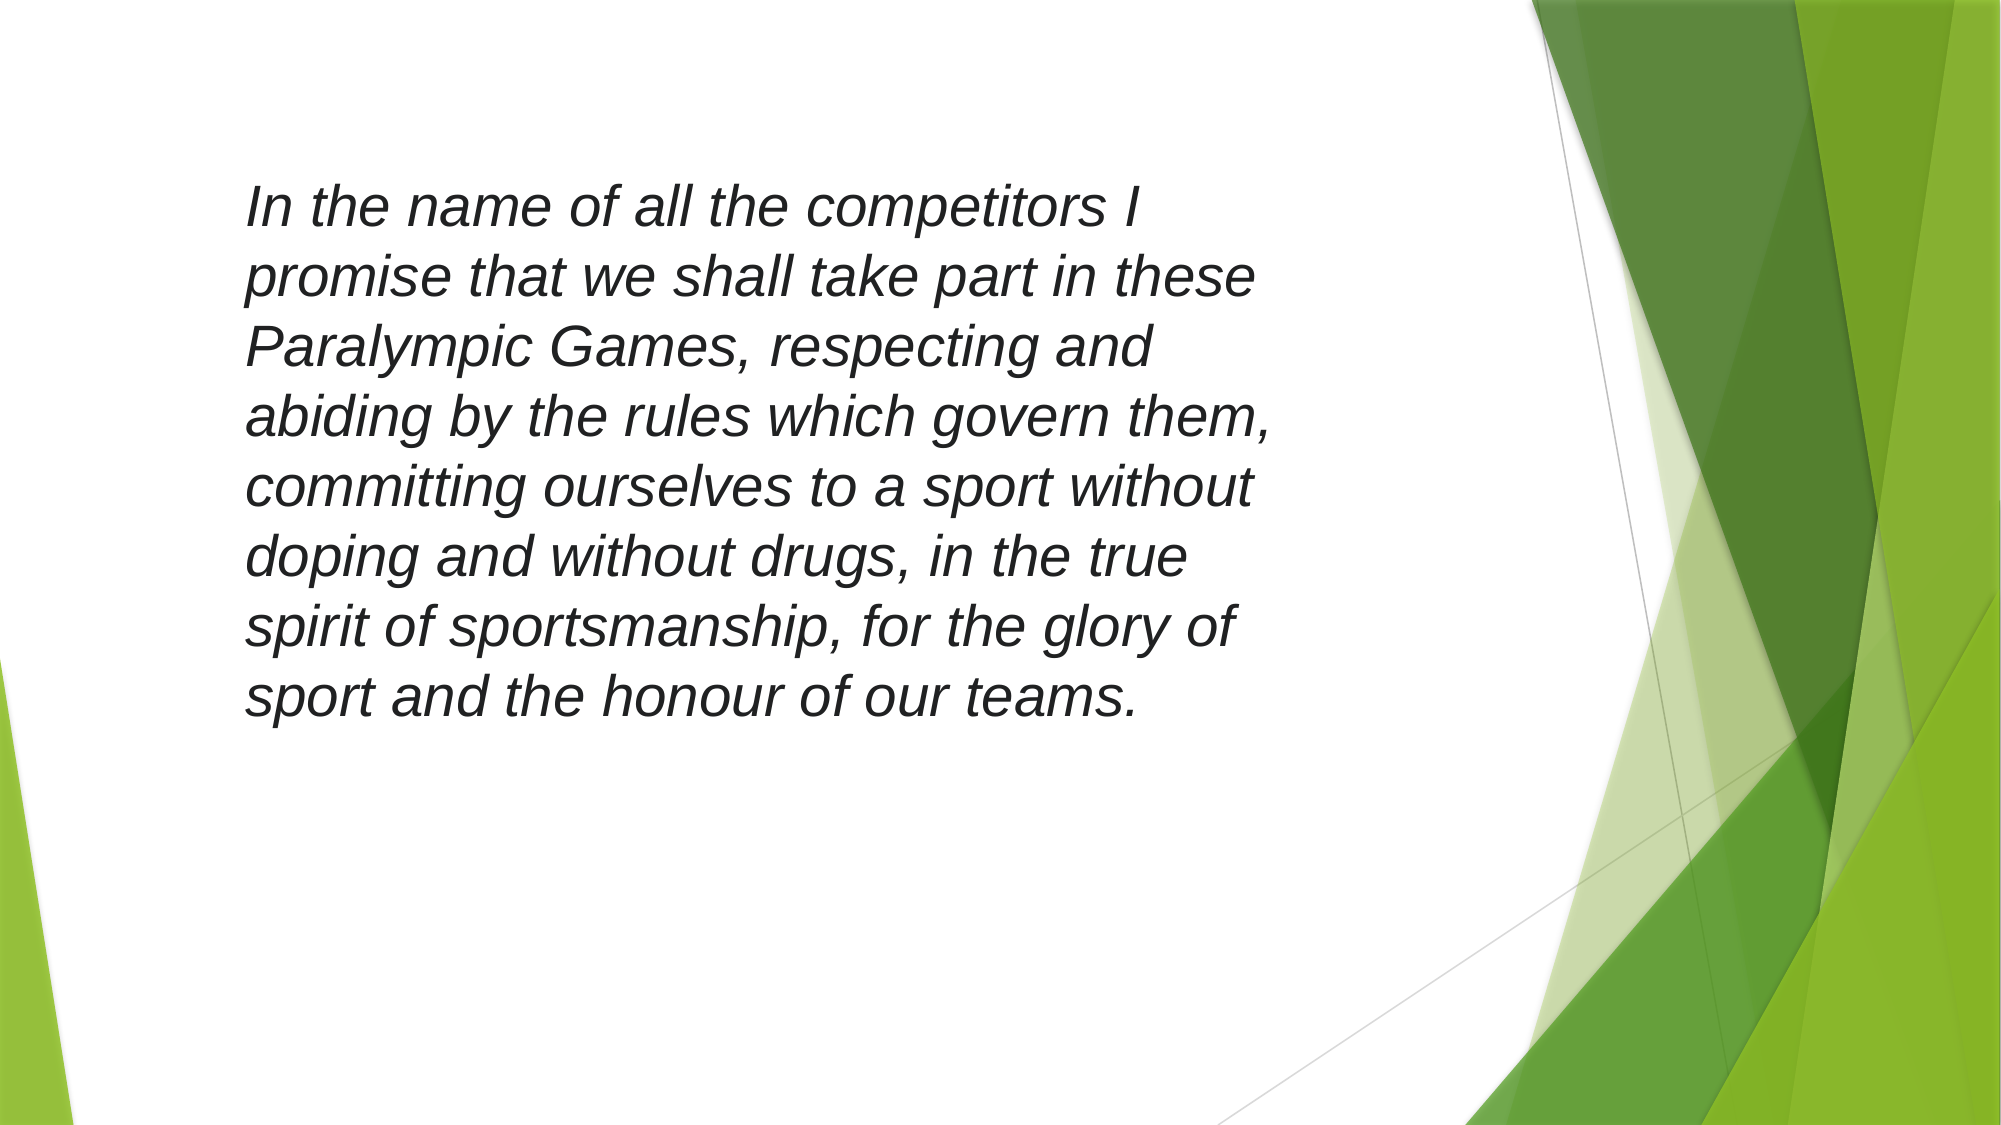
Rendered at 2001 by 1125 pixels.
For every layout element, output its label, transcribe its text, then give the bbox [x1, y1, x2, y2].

text_box In the name of all the competitors I promise that we shall take part in these Paralympic Games, respecting and abiding by the rules which govern them, committing ourselves to a sport without doping and without drugs, in the true spirit of sportsmanship, for the glory of sport and the honour of our teams. [230, 160, 1316, 736]
